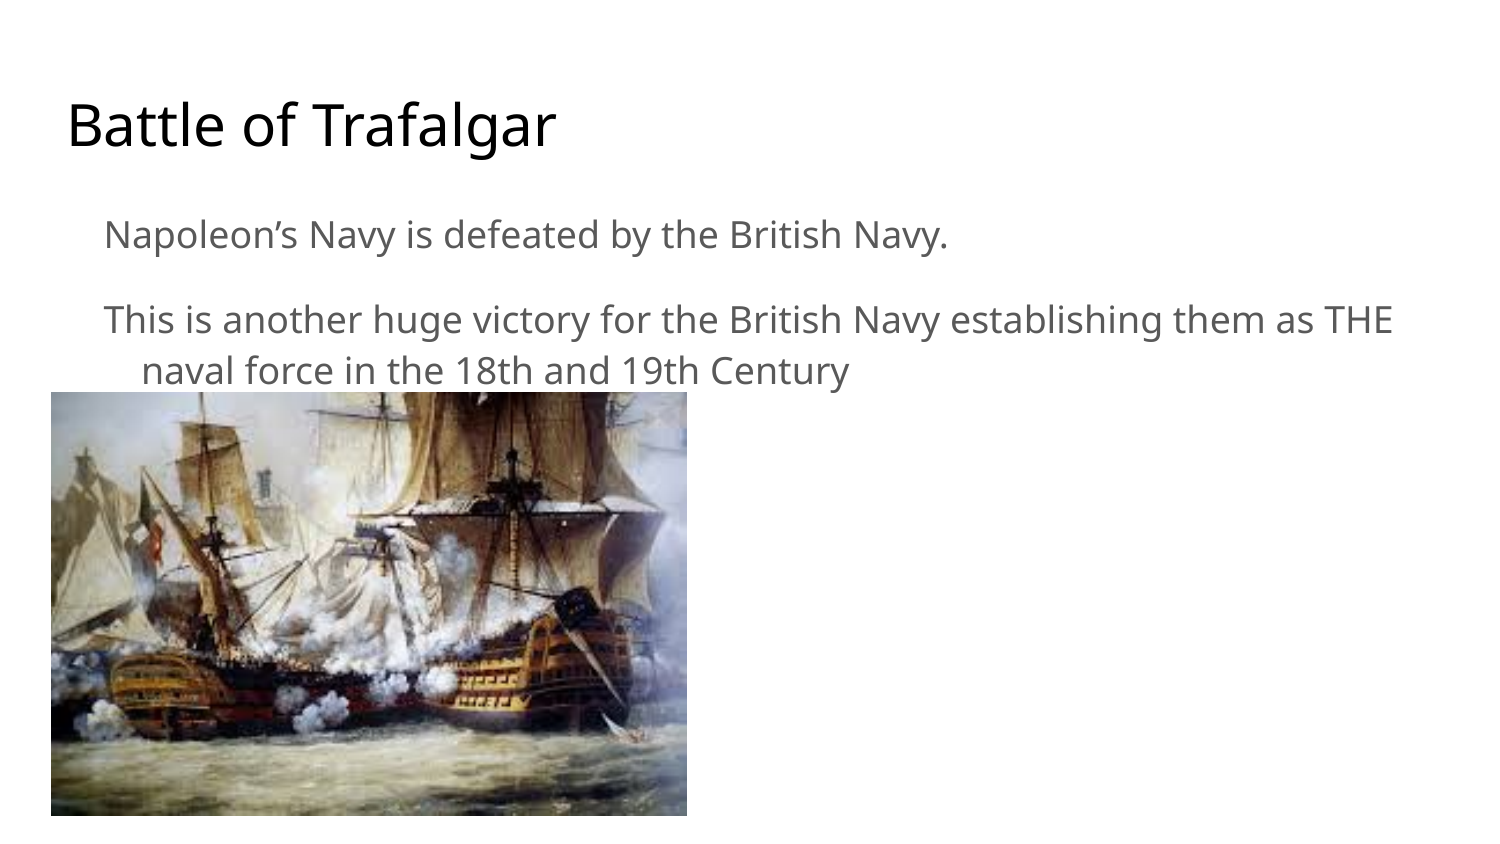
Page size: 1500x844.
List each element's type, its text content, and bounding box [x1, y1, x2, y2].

list Napoleon’s Navy is defeated by the British Navy. This is another huge victory for the British Navy establishing them as THE naval force in the 18th and 19th Century [51, 189, 1449, 750]
title Battle of Trafalgar [51, 72, 1449, 167]
picture [50, 392, 687, 817]
